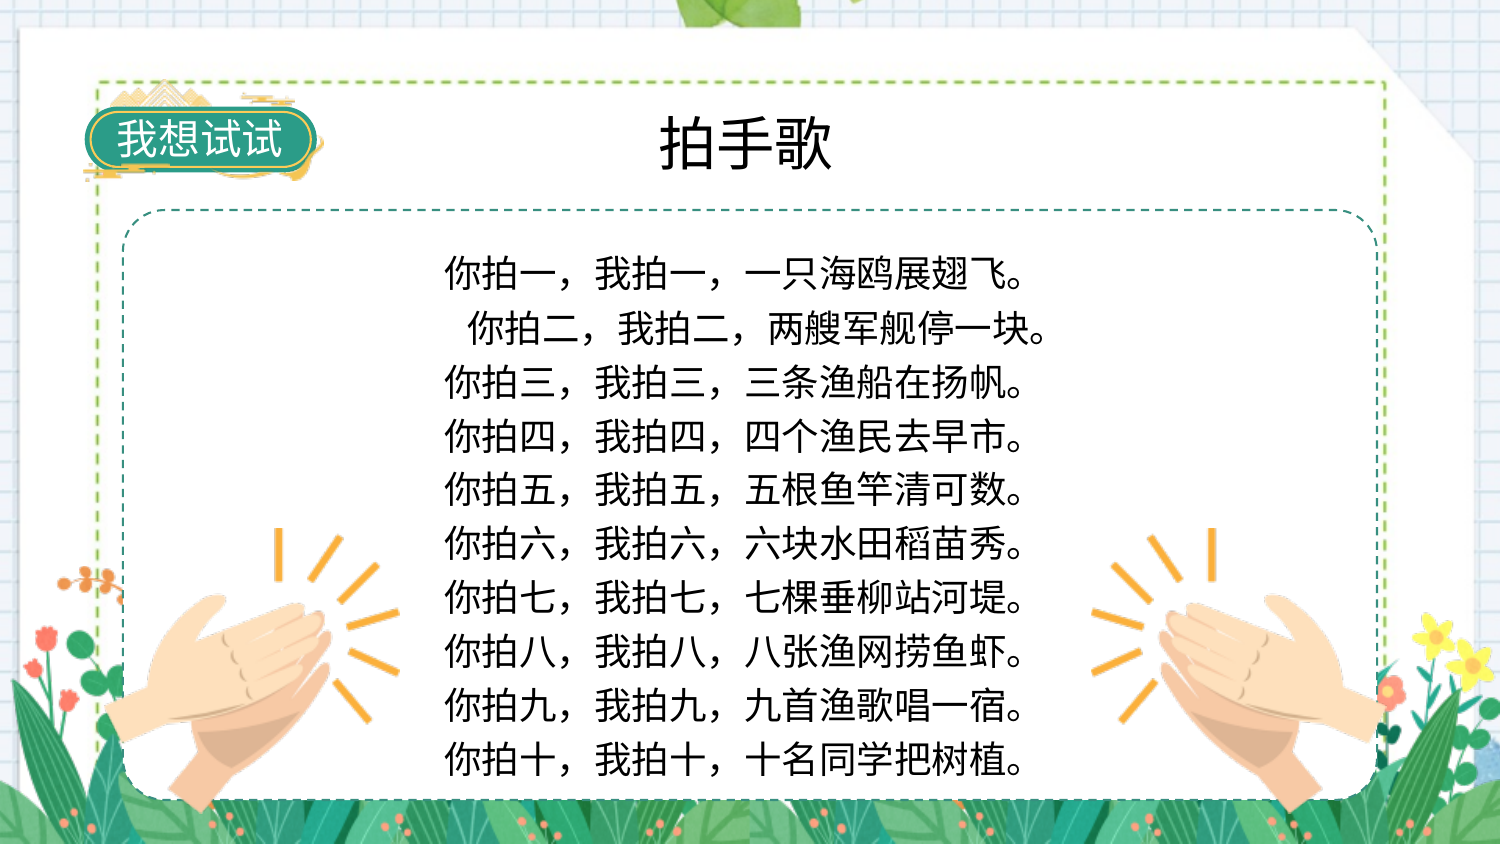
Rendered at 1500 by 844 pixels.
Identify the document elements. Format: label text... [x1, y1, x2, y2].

text_box 你拍一，我拍一，一只海鸥展翅飞。 你拍二，我拍二，两艘军舰停一块。你拍三，我拍三，三条渔船在扬帆。你拍四，我拍四，四个渔民去早市。你拍五，我拍五，五根鱼竿清可数。 你拍六，我拍六，六块水田稻苗秀。你拍七，我拍七，七棵垂柳站河堤。你拍八，我拍八，八张渔网捞鱼虾。你拍九，我拍九，九首渔歌唱一宿。 你拍十，我拍十，十名同学把树植。 [427, 234, 1062, 566]
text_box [83, 78, 324, 182]
text_box [121, 208, 1379, 566]
text_box 拍手歌 [643, 99, 857, 185]
picture [0, 0, 1500, 844]
